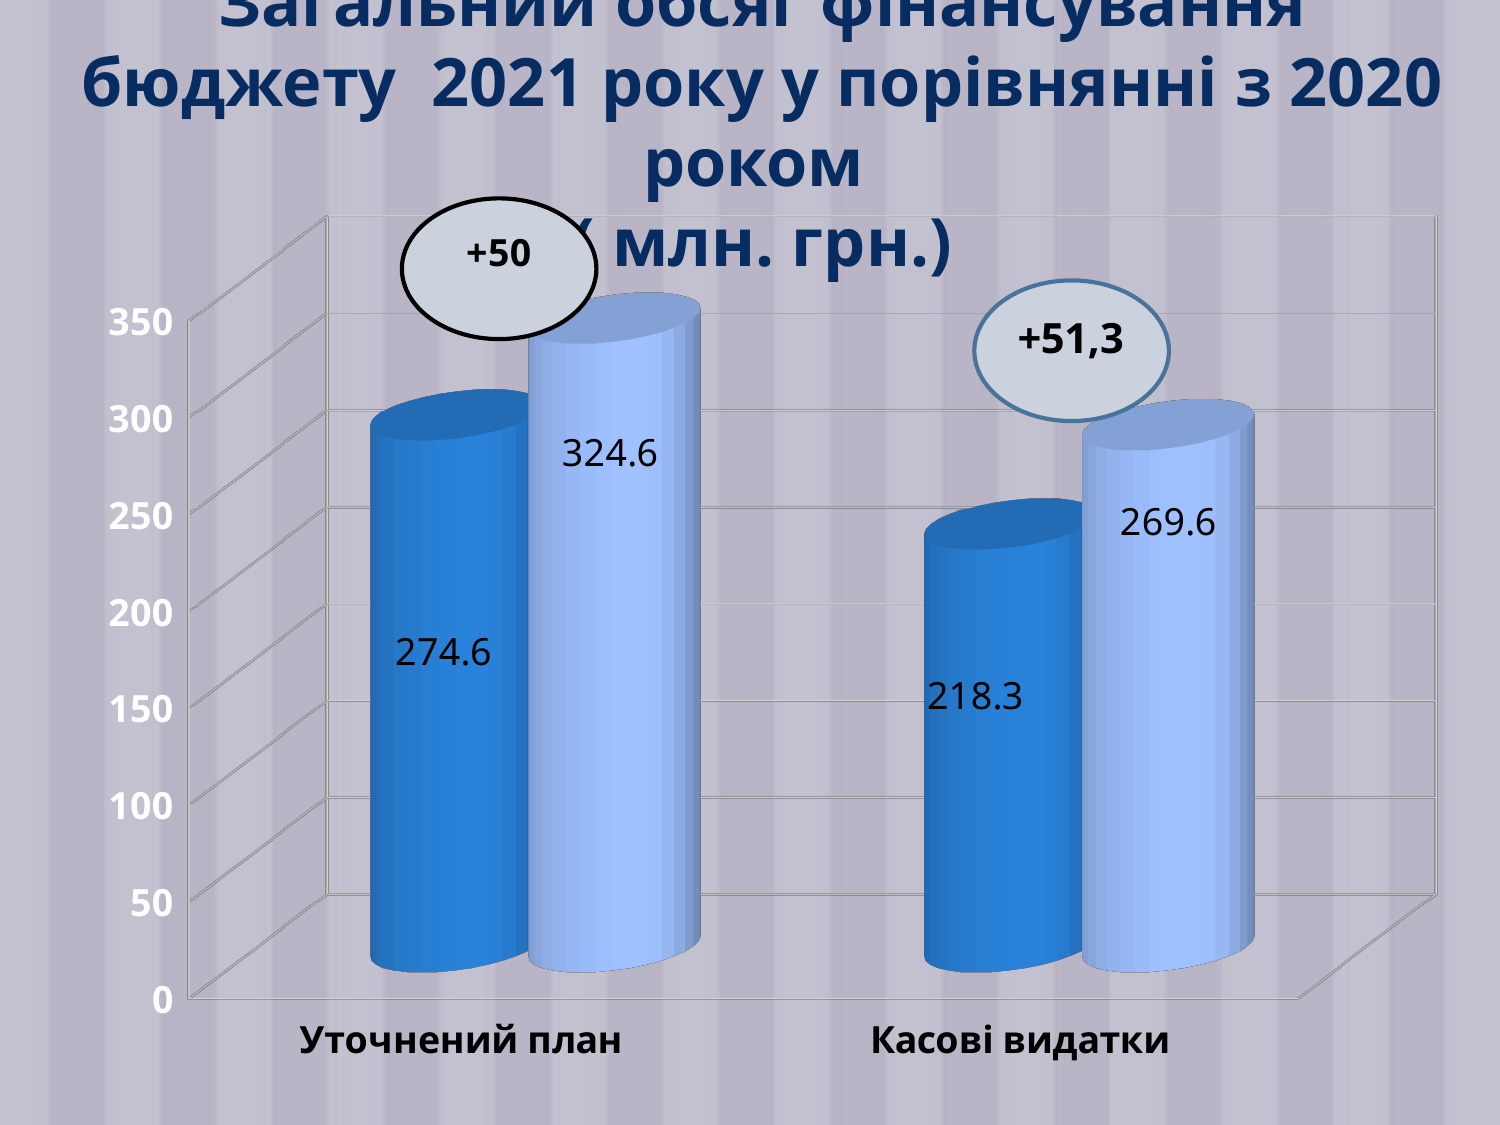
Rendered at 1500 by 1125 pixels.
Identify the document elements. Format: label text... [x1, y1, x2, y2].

chart [74, 195, 1471, 1083]
title Загальний обсяг фінансування бюджету 2021 року у порівнянні з 2020 роком ( млн. грн.) [50, 30, 1475, 209]
picture [0, 0, 1500, 1125]
